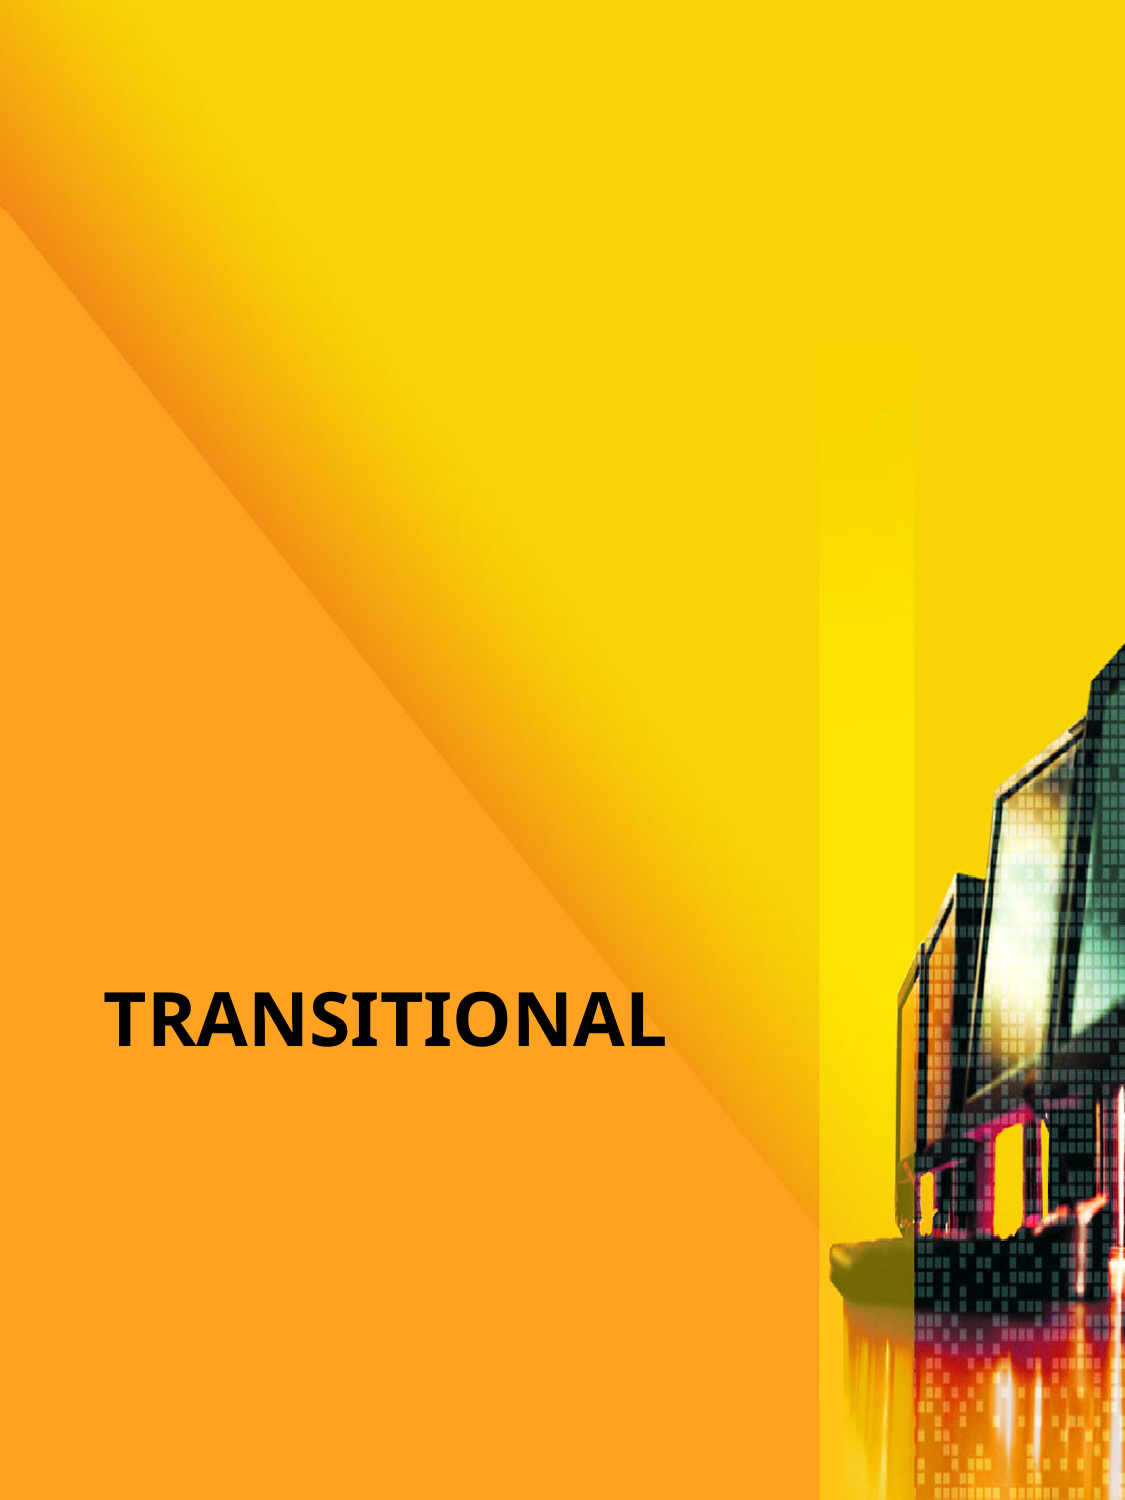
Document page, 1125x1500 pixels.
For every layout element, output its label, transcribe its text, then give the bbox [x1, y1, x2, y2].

picture [0, 0, 1125, 1500]
title Transitional [88, 963, 1046, 1263]
